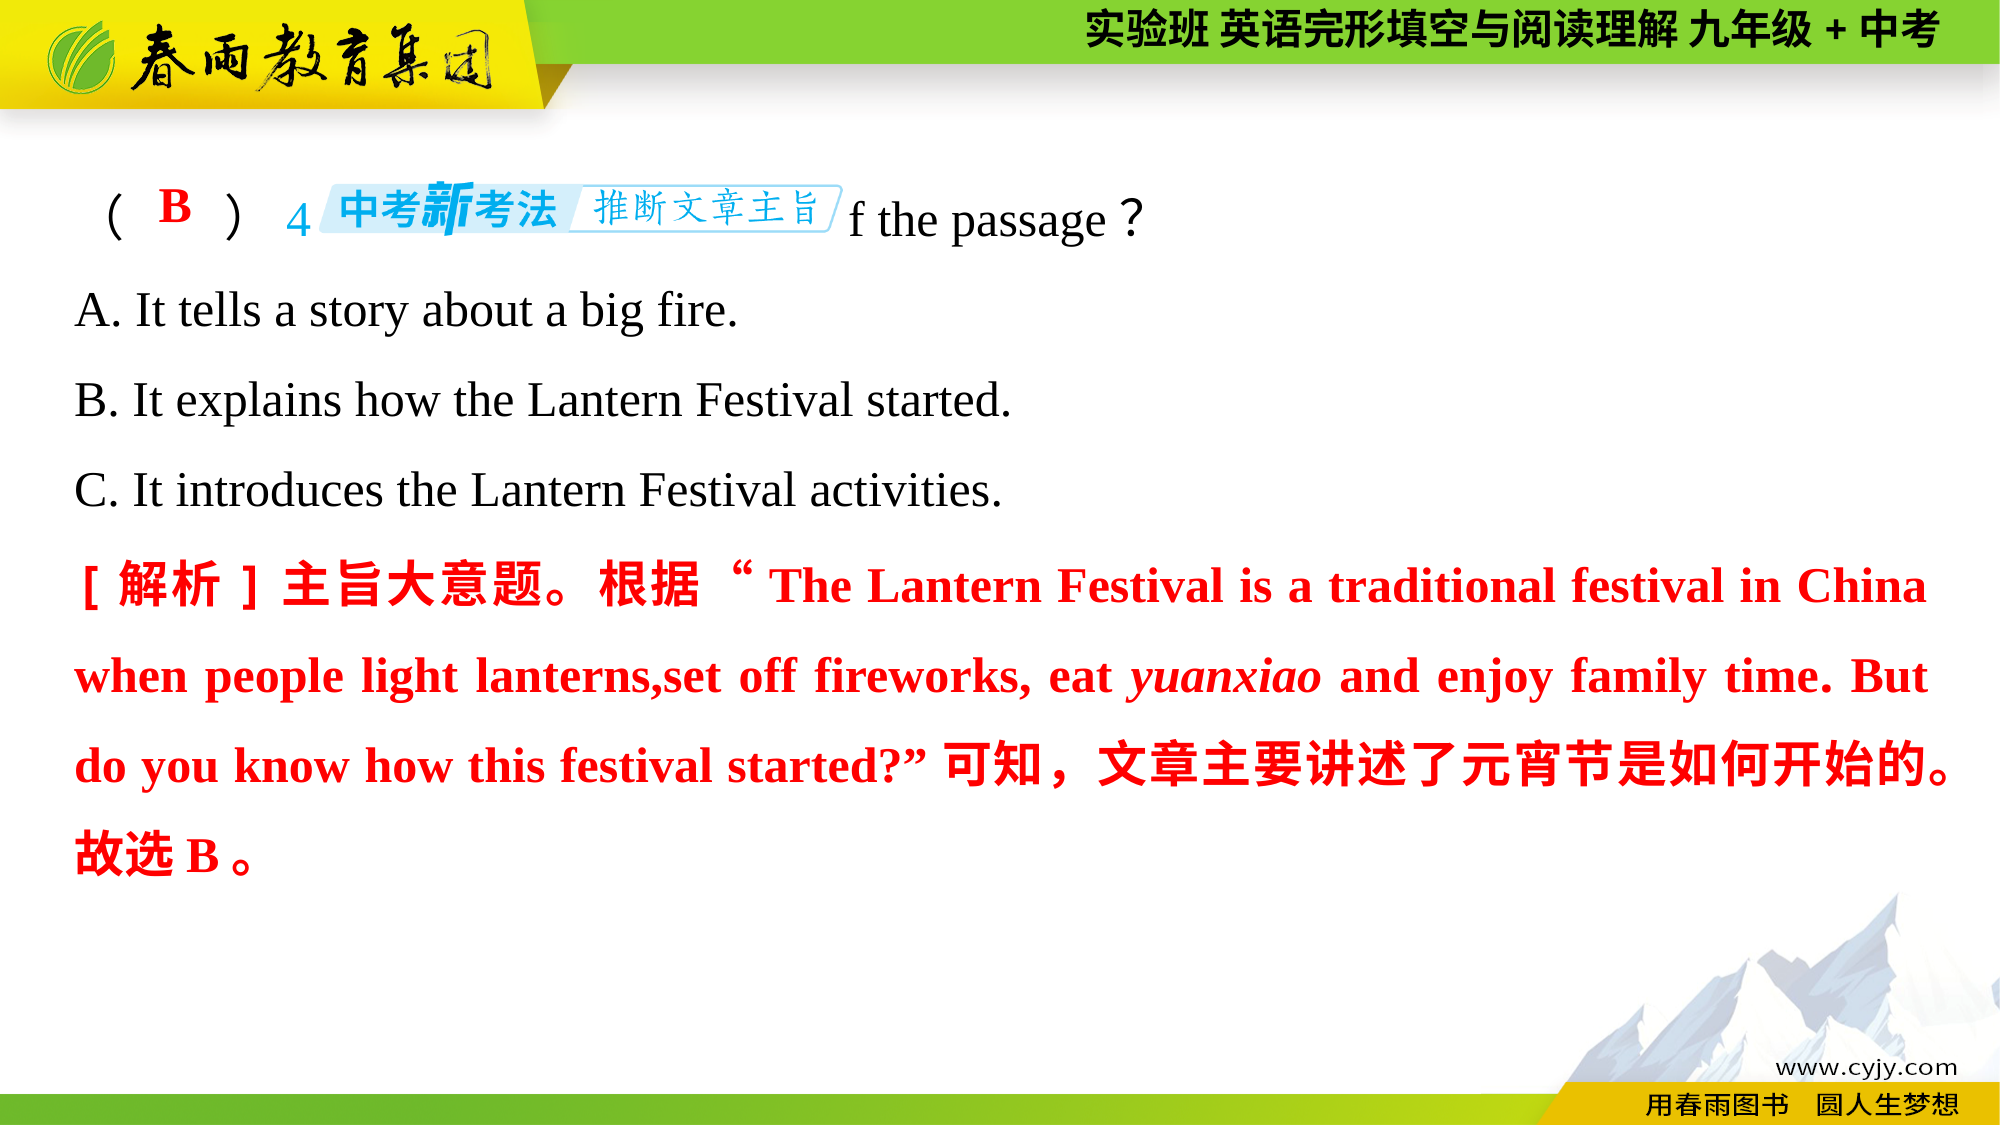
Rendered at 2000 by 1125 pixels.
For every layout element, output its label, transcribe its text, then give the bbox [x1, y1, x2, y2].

picture [0, 0, 2000, 1125]
text_box [解析]主旨大意题。根据“The Lantern Festival is a traditional festival in China when people light lanterns,set off fireworks, eat yuanxiao and enjoy family time. But do you know how this festival started?”可知，文章主要讲述了元宵节是如何开始的。故选B。 [59, 528, 1944, 891]
text_box B [143, 165, 207, 241]
list （ ）4. What is the main idea of the passage？ A. It tells a story about a big fire. B. It explains how the Lantern Festival started. C. It introduces the Lantern Festival activities. [59, 149, 1944, 528]
